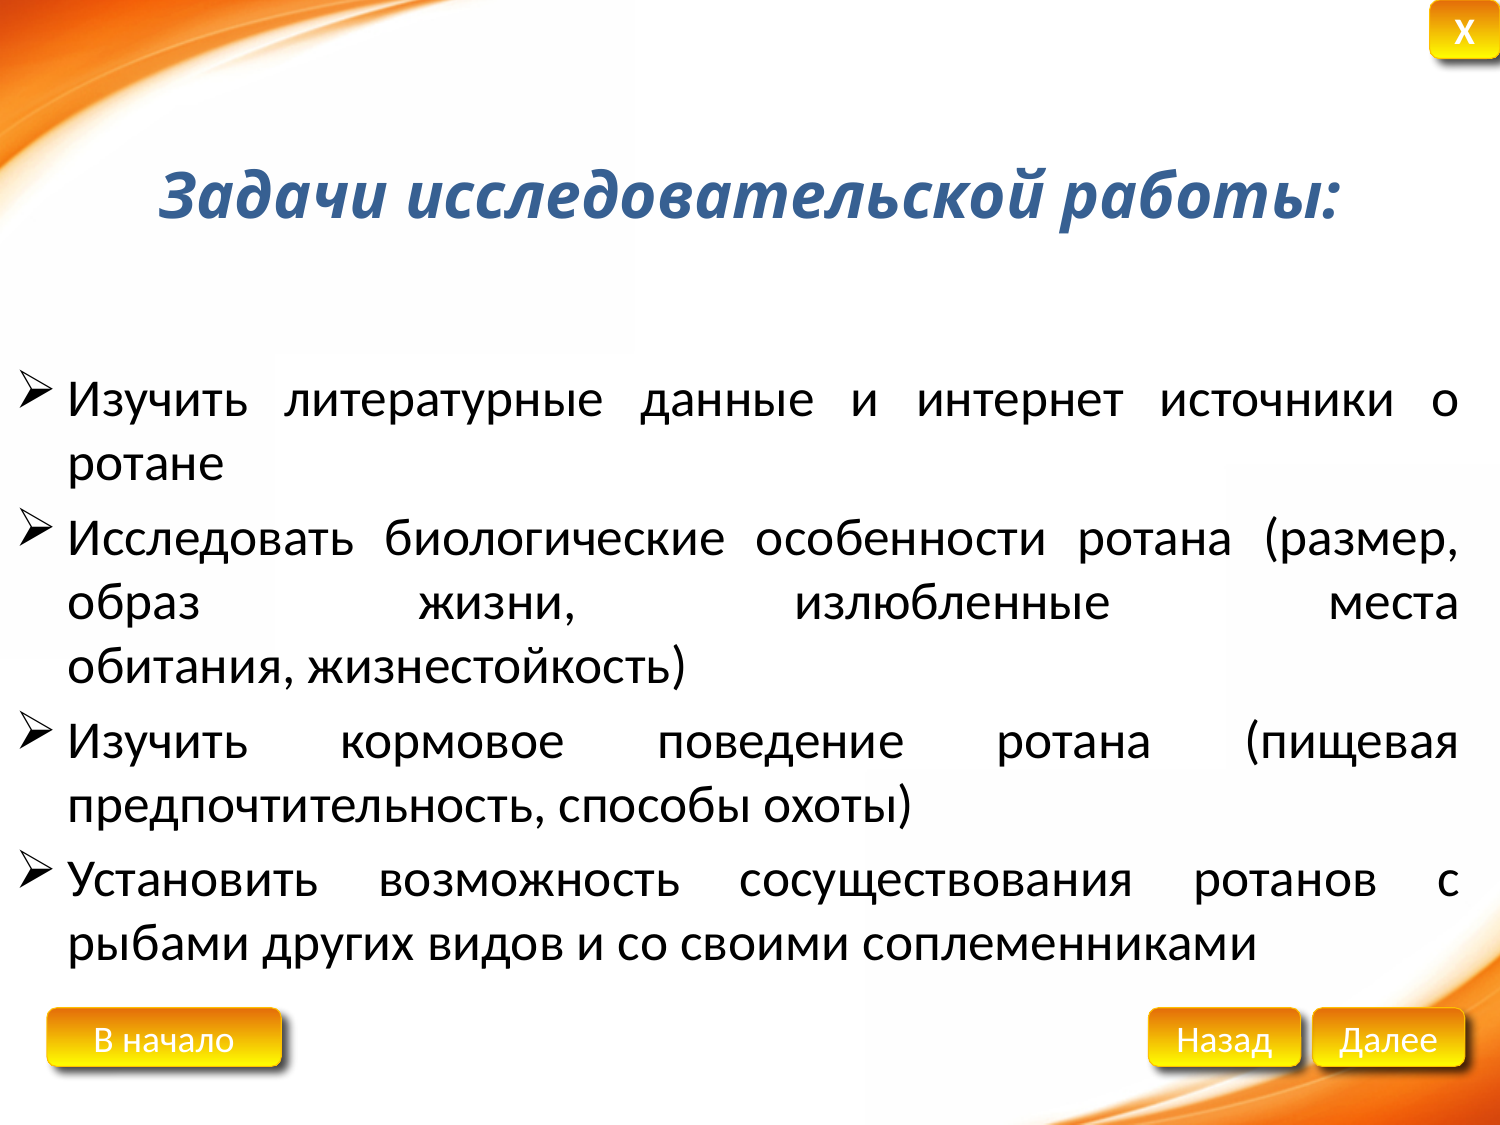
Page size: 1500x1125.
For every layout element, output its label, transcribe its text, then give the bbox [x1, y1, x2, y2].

picture [0, 317, 1500, 1125]
list Изучить литературные данные и интернет источники о ротане Исследовать биологические особенности ротана (размер, образ жизни, излюбленные места обитания, жизнестойкость) Изучить кормовое поведение ротана (пищевая предпочтительность, способы охоты) Установить возможность сосуществования ротанов с рыбами других видов и со своими соплеменниками [0, 280, 1477, 985]
picture [0, 0, 1500, 70]
title Задачи исследовательской работы: [0, 70, 1500, 317]
